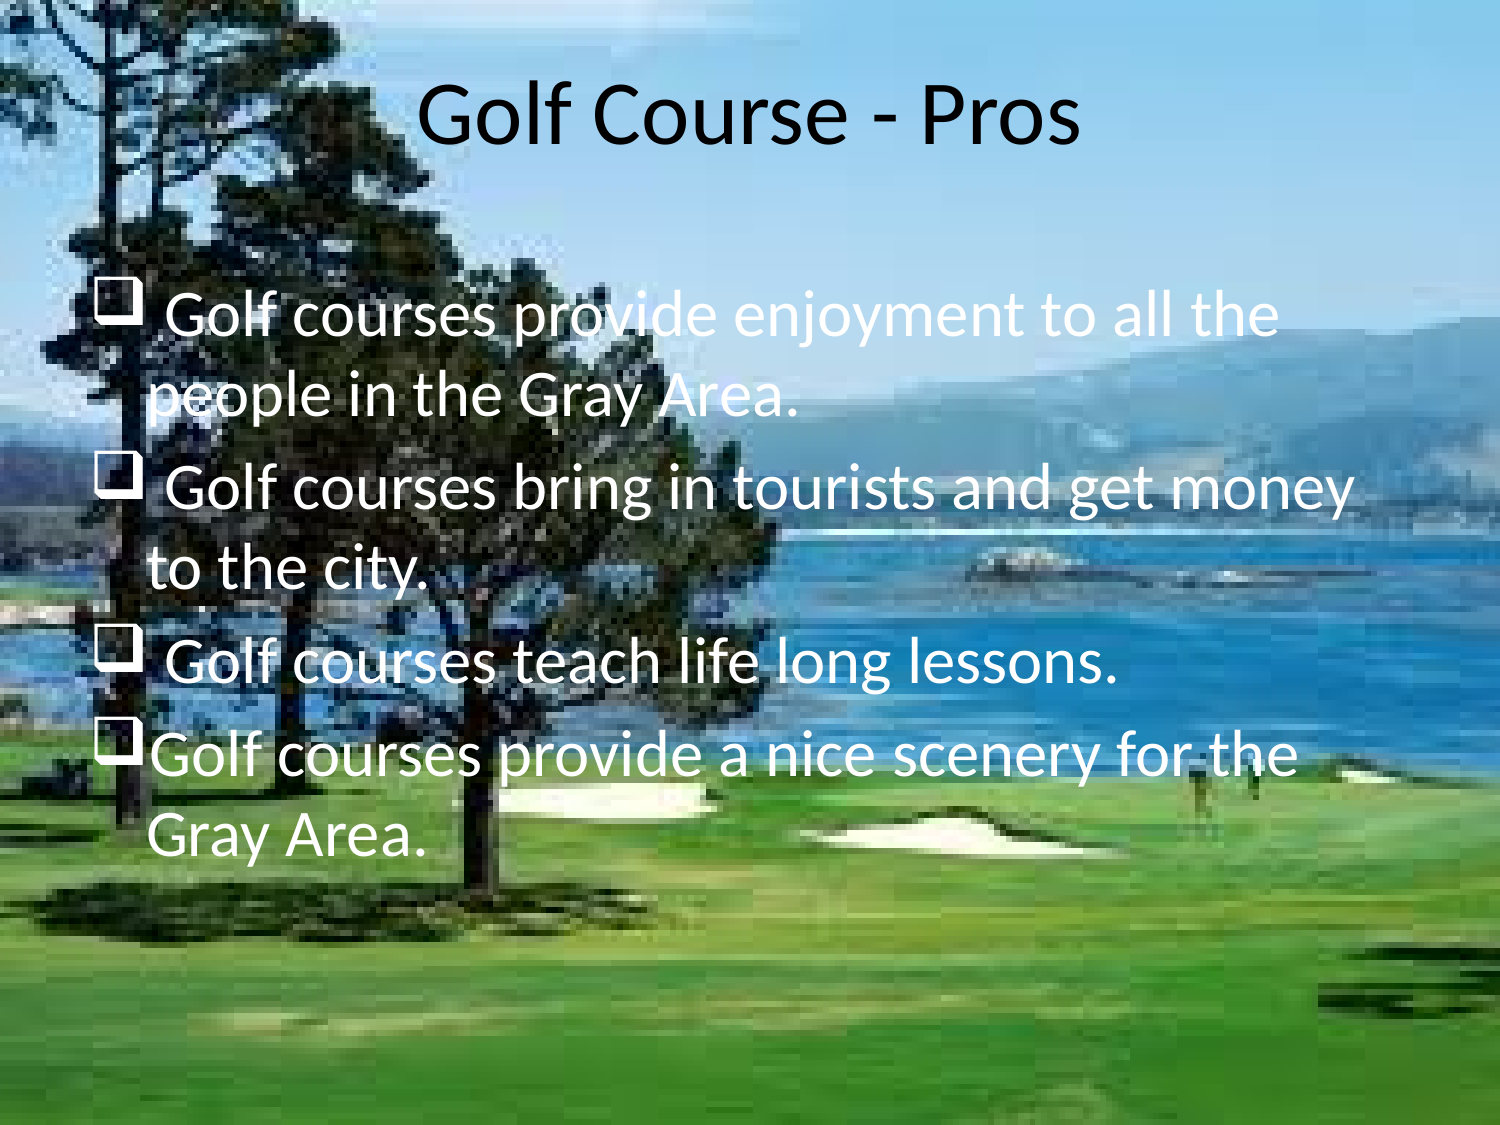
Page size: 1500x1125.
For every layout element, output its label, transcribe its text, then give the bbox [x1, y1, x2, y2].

picture [0, 0, 1500, 1125]
list Golf courses provide enjoyment to all the people in the Gray Area. Golf courses bring in tourists and get money to the city. Golf courses teach life long lessons. Golf courses provide a nice scenery for the Gray Area. [75, 262, 1425, 1005]
title Golf Course - Pros [75, 45, 1425, 233]
